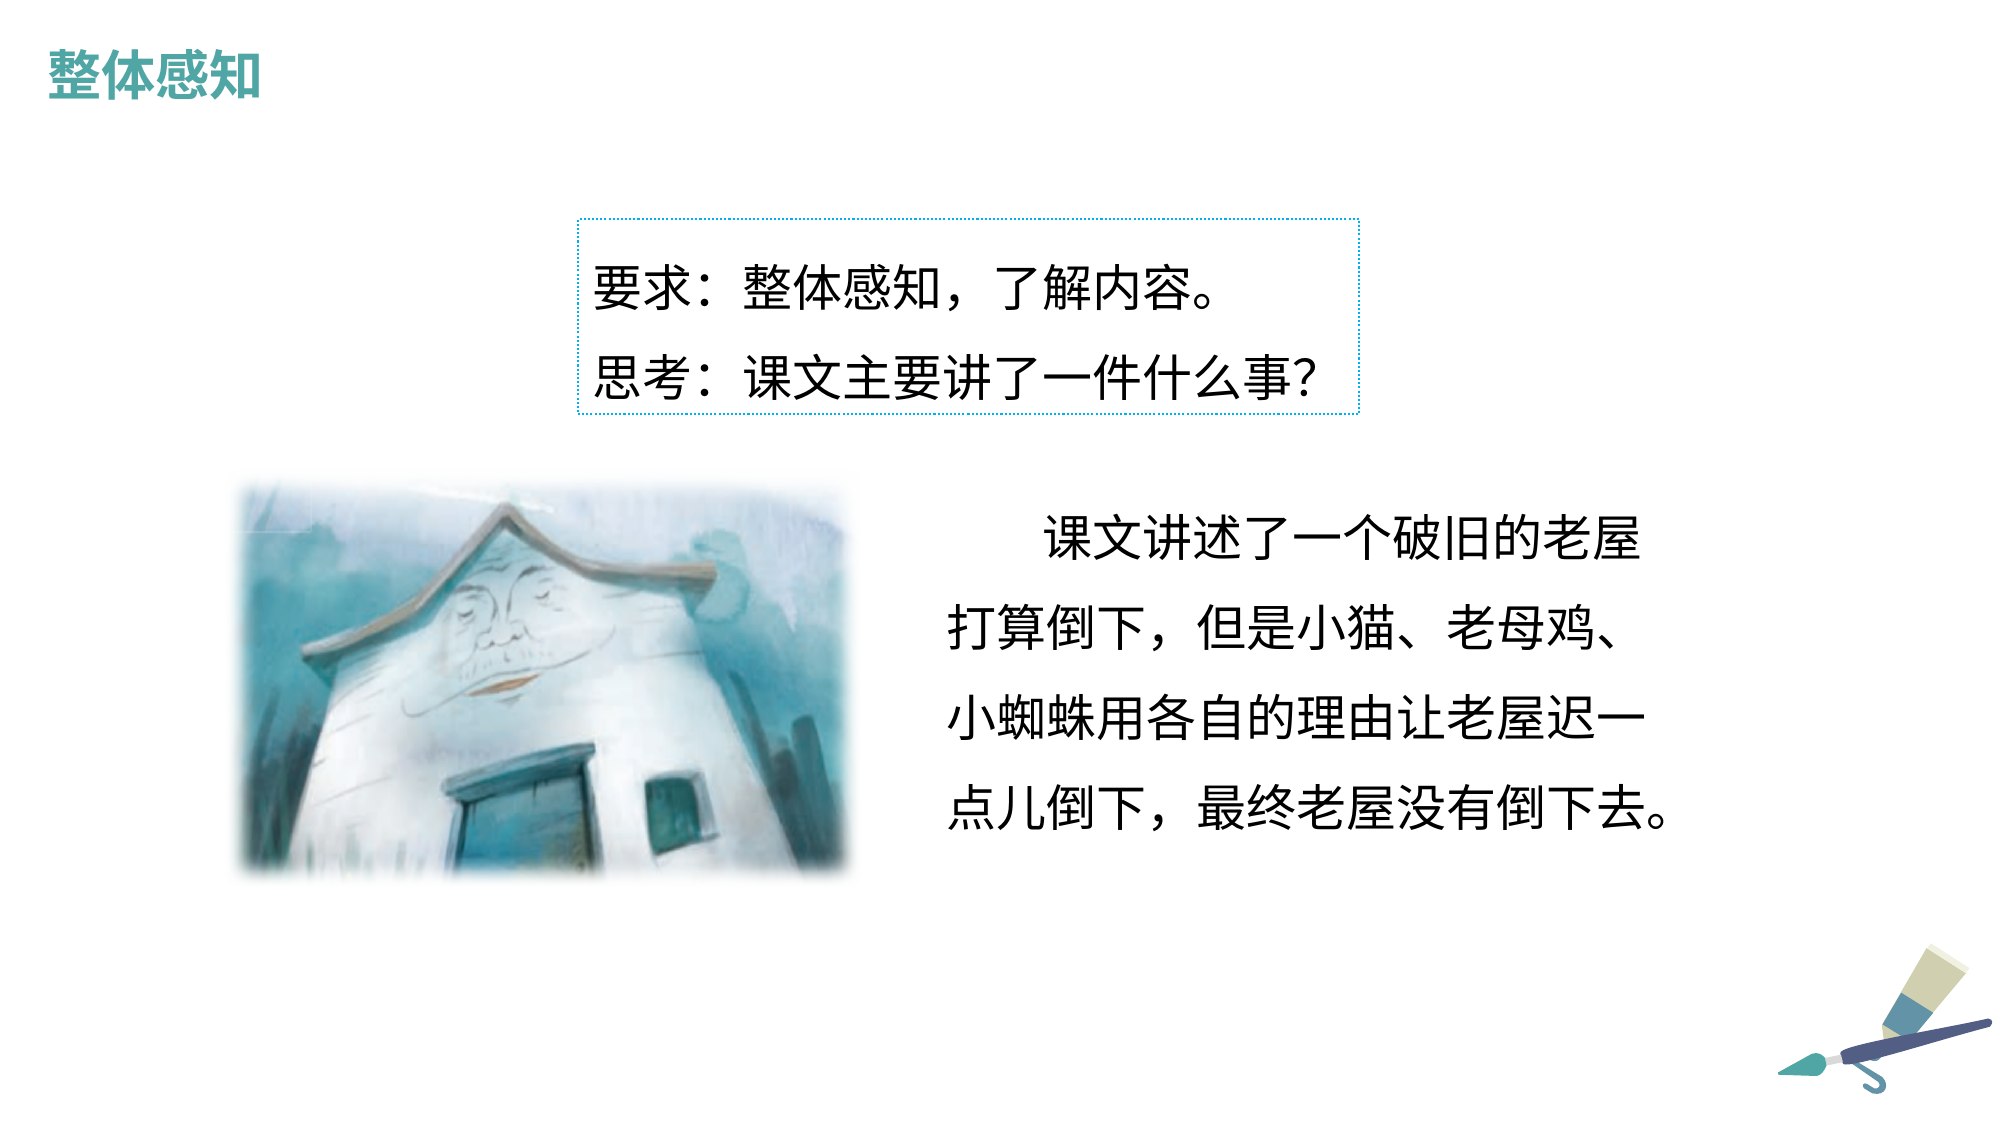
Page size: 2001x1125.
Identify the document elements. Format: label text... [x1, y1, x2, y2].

text_box 要求：整体感知，了解内容。 思考：课文主要讲了一件什么事？ [577, 219, 1360, 415]
text_box 课文讲述了一个破旧的老屋打算倒下，但是小猫、老母鸡、小蜘蛛用各自的理由让老屋迟一点儿倒下，最终老屋没有倒下去。 [931, 469, 1695, 844]
picture [225, 469, 861, 888]
text_box 整体感知 [32, 33, 347, 114]
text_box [1811, 945, 1974, 1125]
